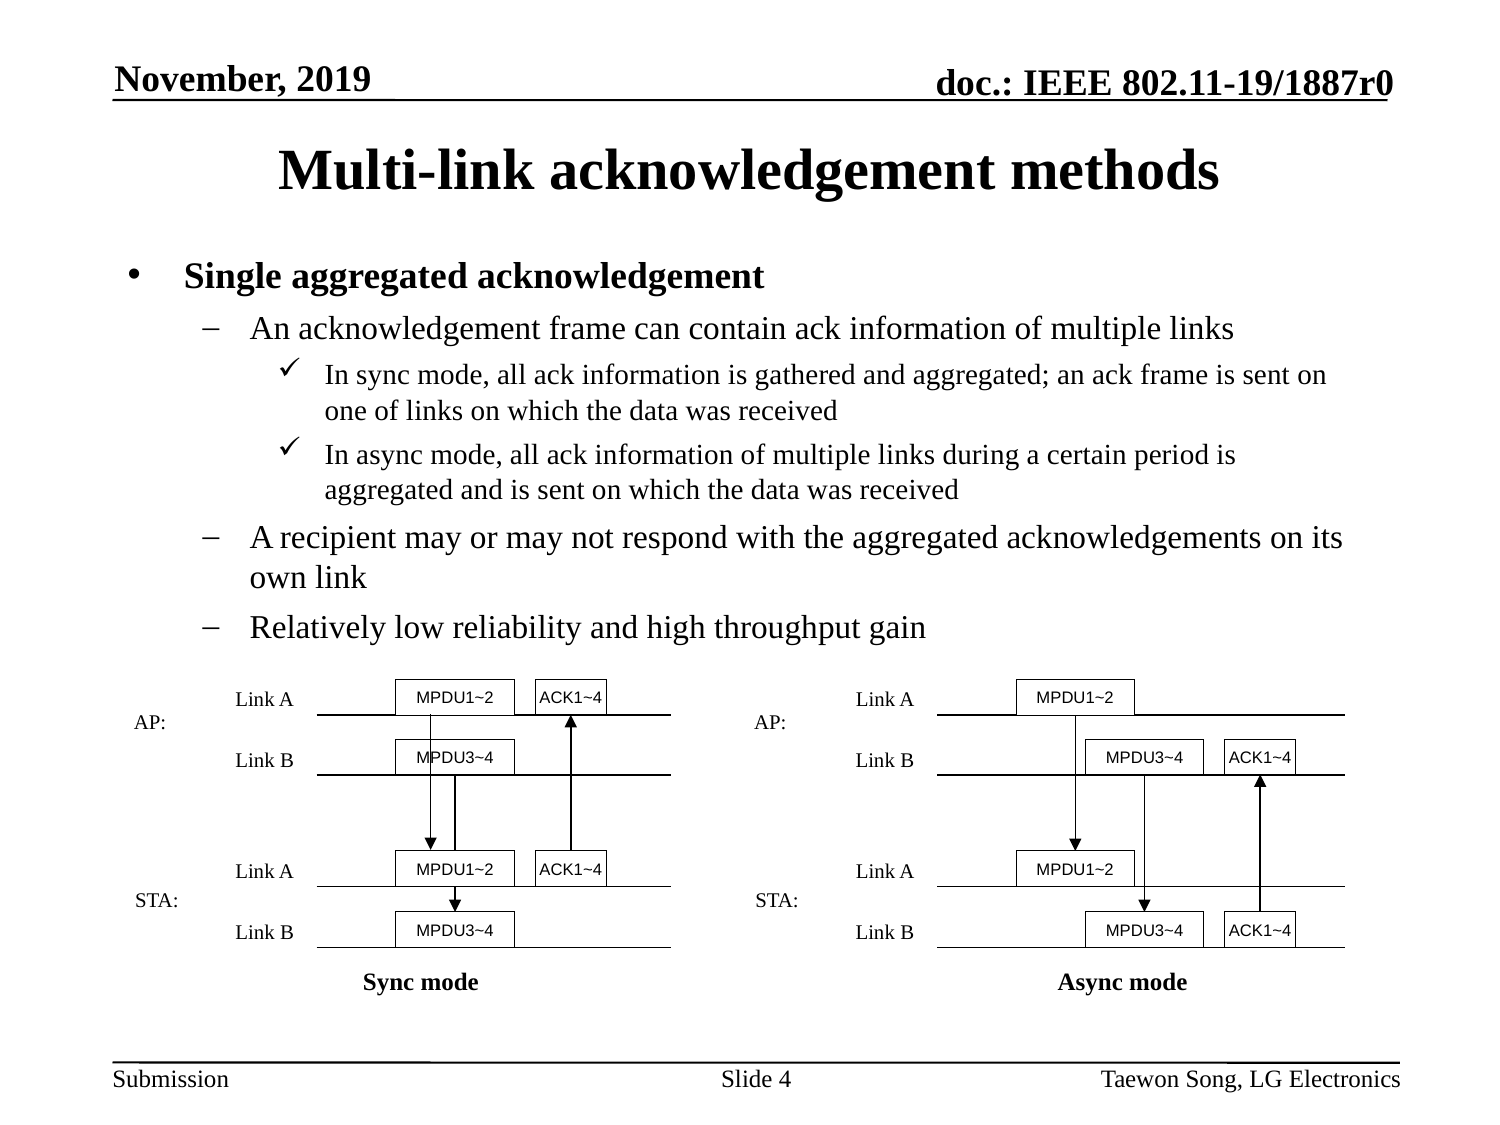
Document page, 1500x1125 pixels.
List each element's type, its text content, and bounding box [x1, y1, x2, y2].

title Multi-link acknowledgement methods [112, 112, 1388, 221]
text_box STA: [740, 879, 814, 919]
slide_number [114, 54, 423, 100]
text_box Sync mode [348, 957, 494, 1003]
text_box AP: [119, 700, 182, 741]
text_box MPDU1~2 [460, 850, 515, 885]
slide_number Slide 4 [712, 1061, 800, 1123]
text_box MPDU3~4 [1085, 911, 1204, 946]
text_box MPDU3~4 [395, 911, 515, 946]
text_box MPDU1~2 [1016, 850, 1135, 885]
footer Taewon Song, LG Electronics [878, 1061, 1402, 1093]
text_box MPDU3~4 [395, 739, 426, 774]
text_box ACK1~4 [1224, 739, 1296, 774]
text_box MPDU1~2 [395, 850, 450, 885]
text_box Link A [840, 678, 930, 719]
text_box MPDU1~2 [395, 679, 515, 714]
text_box Link A [840, 849, 930, 890]
text_box MPDU3~4 [1085, 739, 1204, 774]
text_box Link B [840, 911, 930, 952]
text_box AP: [739, 700, 802, 741]
text_box STA: [120, 879, 194, 919]
text_box Link A [220, 849, 309, 890]
text_box ACK1~4 [535, 679, 607, 714]
text_box Async mode [1042, 957, 1203, 1003]
text_box Link B [840, 739, 930, 779]
text_box ACK1~4 [1224, 911, 1296, 946]
text_box ACK1~4 [535, 850, 607, 885]
text_box MPDU3~4 [436, 739, 515, 774]
list Single aggregated acknowledgement An acknowledgement frame can contain ack information of multiple links In sync mode, all ack information is gathered and aggregated; an ack frame is sent on one of links on which the data was received In async mode, all ack information of multiple links during a certain period is aggregated and is sent on which the data was received A recipient may or may not respond with the aggregated acknowledgements on its own link Relatively low reliability and high throughput gain [112, 243, 1388, 1000]
text_box Link B [220, 911, 309, 952]
text_box Link A [220, 678, 309, 719]
text_box MPDU1~2 [1016, 679, 1135, 714]
text_box Link B [220, 739, 309, 779]
